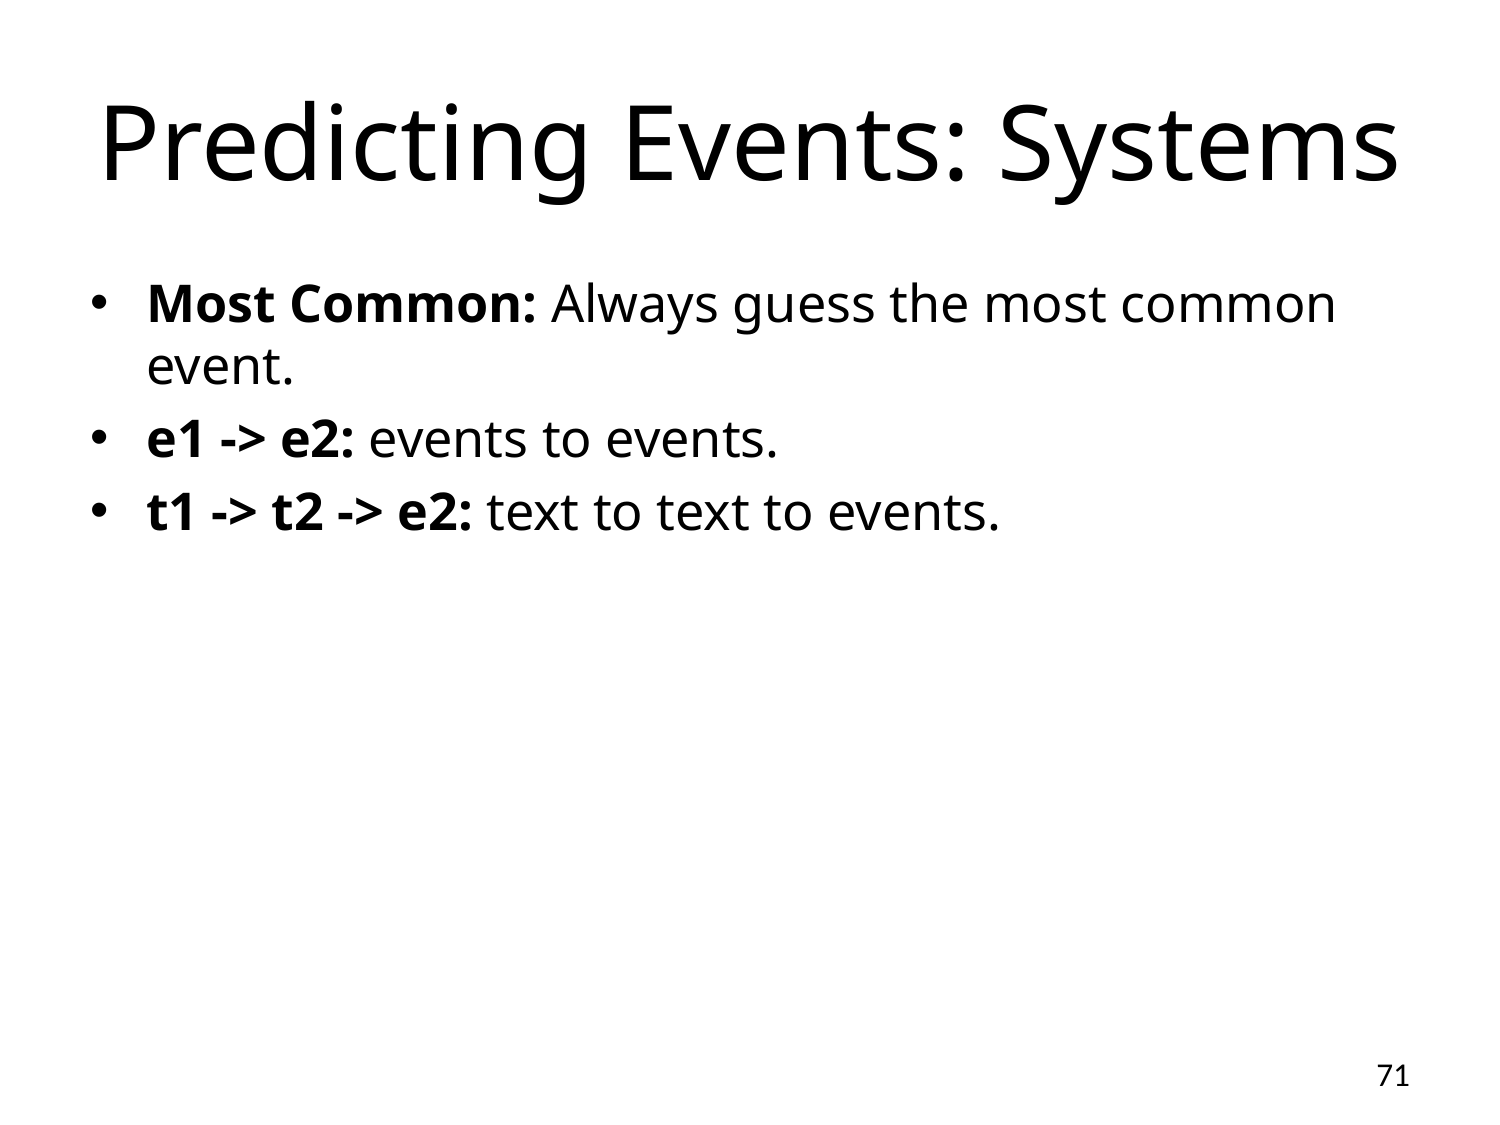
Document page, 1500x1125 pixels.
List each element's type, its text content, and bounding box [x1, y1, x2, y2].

list Most Common: Always guess the most common event. e1 -> e2: events to events. t1 -> t2 -> e2: text to text to events. [75, 262, 1425, 1005]
title Predicting Events: Systems [75, 45, 1425, 233]
slide_number 71 [1074, 1042, 1425, 1103]
